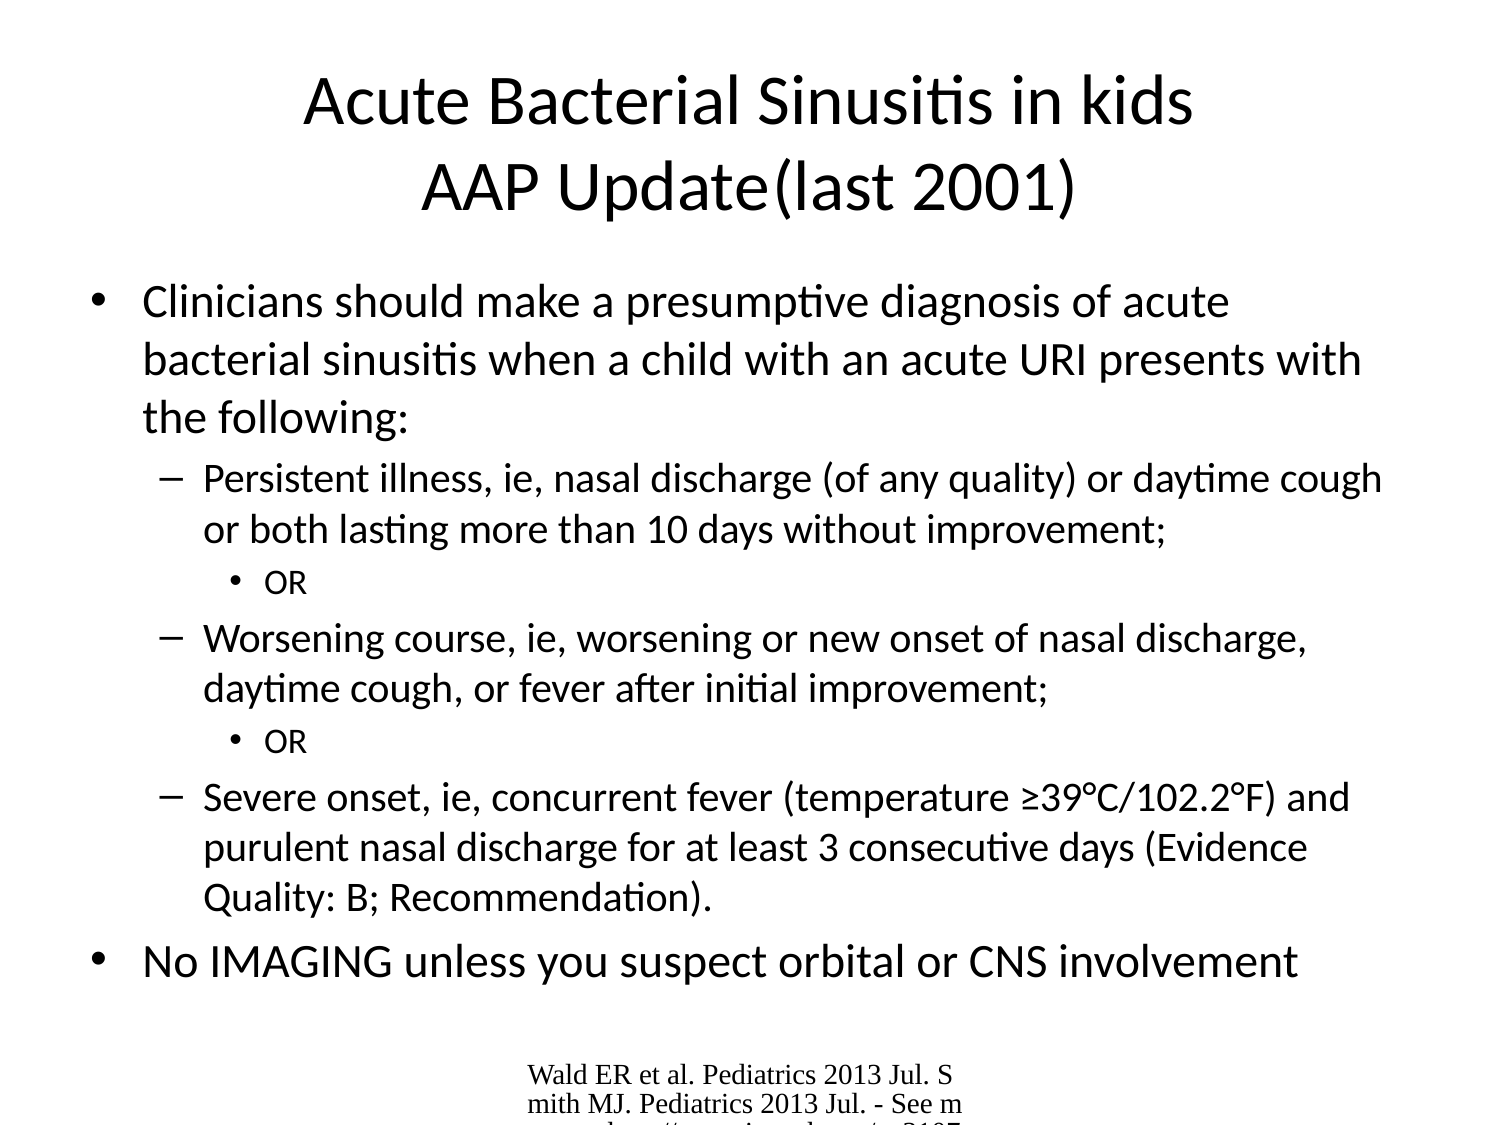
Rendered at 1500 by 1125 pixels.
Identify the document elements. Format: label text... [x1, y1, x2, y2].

list Clinicians should make a presumptive diagnosis of acute bacterial sinusitis when a child with an acute URI presents with the following: Persistent illness, ie, nasal discharge (of any quality) or daytime cough or both lasting more than 10 days without improvement; OR Worsening course, ie, worsening or new onset of nasal discharge, daytime cough, or fever after initial improvement; OR Severe onset, ie, concurrent fever (temperature ≥39°C/102.2°F) and purulent nasal discharge for at least 3 consecutive days (Evidence Quality: B; Recommendation). No IMAGING unless you suspect orbital or CNS involvement [75, 262, 1425, 1005]
title Acute Bacterial Sinusitis in kids AAP Update (last 2001) [75, 45, 1425, 233]
footer Wald ER et al. Pediatrics 2013 Jul. Smith MJ. Pediatrics 2013 Jul. - See more at: http://www.jwatch.org/na31073/2013/07/12/acute-bacterial-sinusitis-children#sthash.9LnCD5pu.dpuf [512, 1042, 988, 1103]
